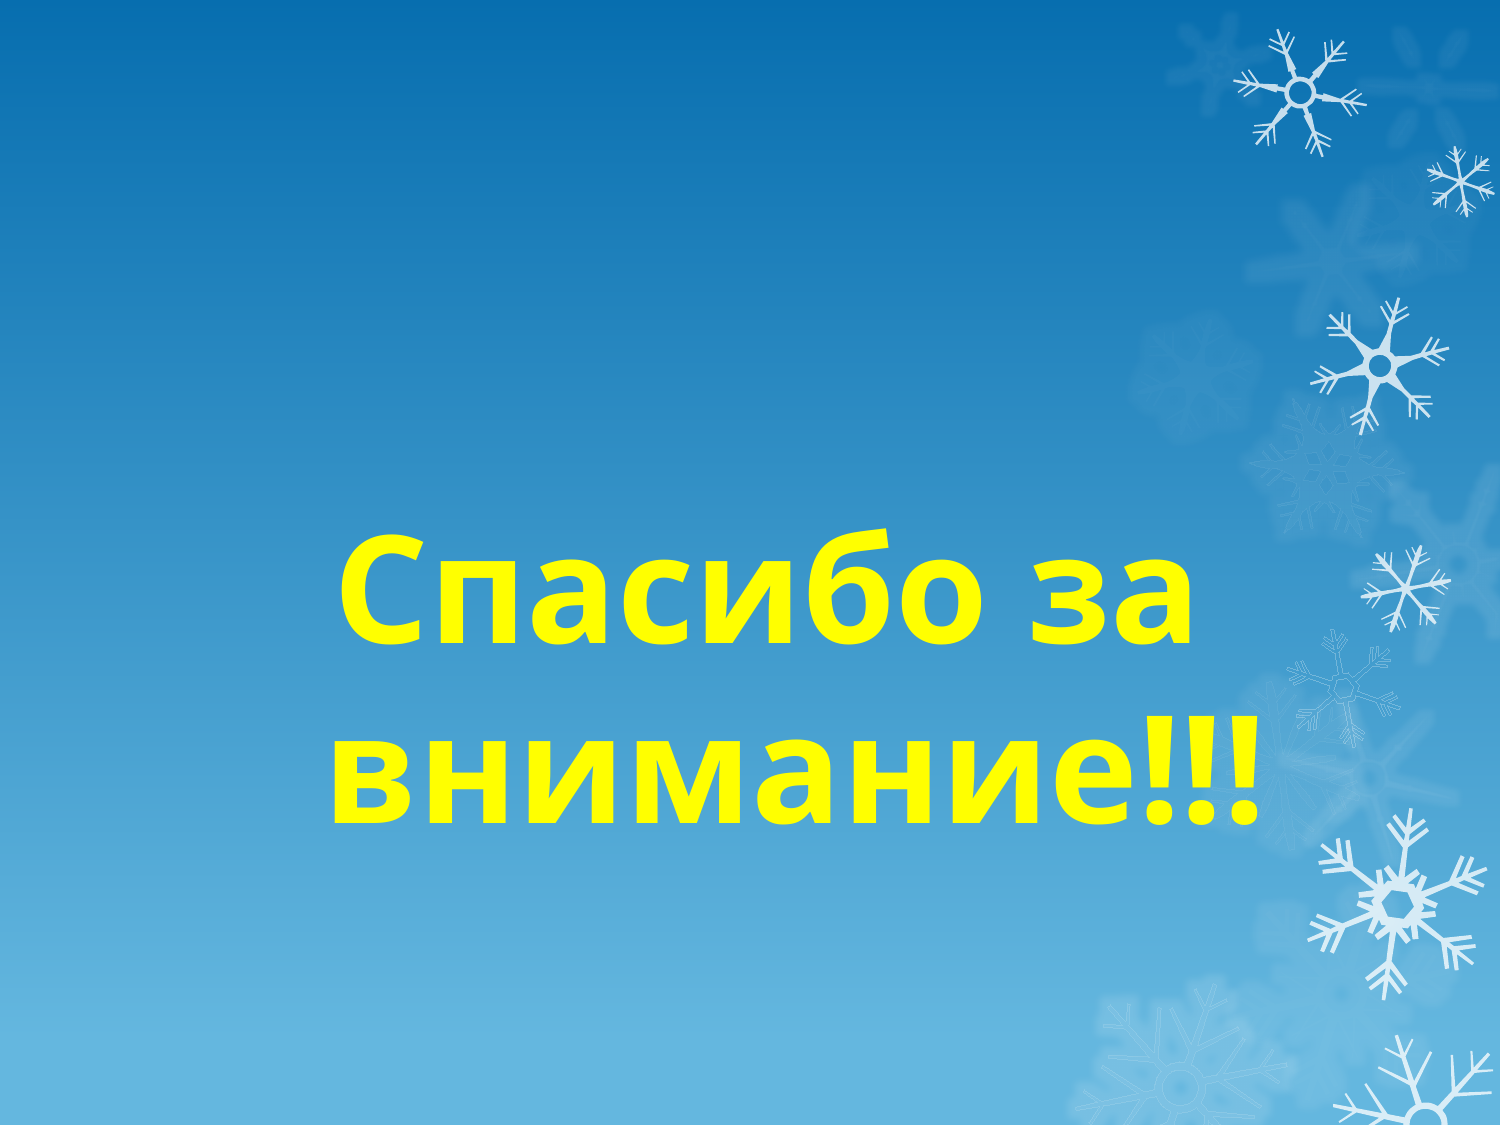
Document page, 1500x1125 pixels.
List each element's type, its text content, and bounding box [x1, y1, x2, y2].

list Спасибо за внимание!!! [82, 246, 1454, 950]
